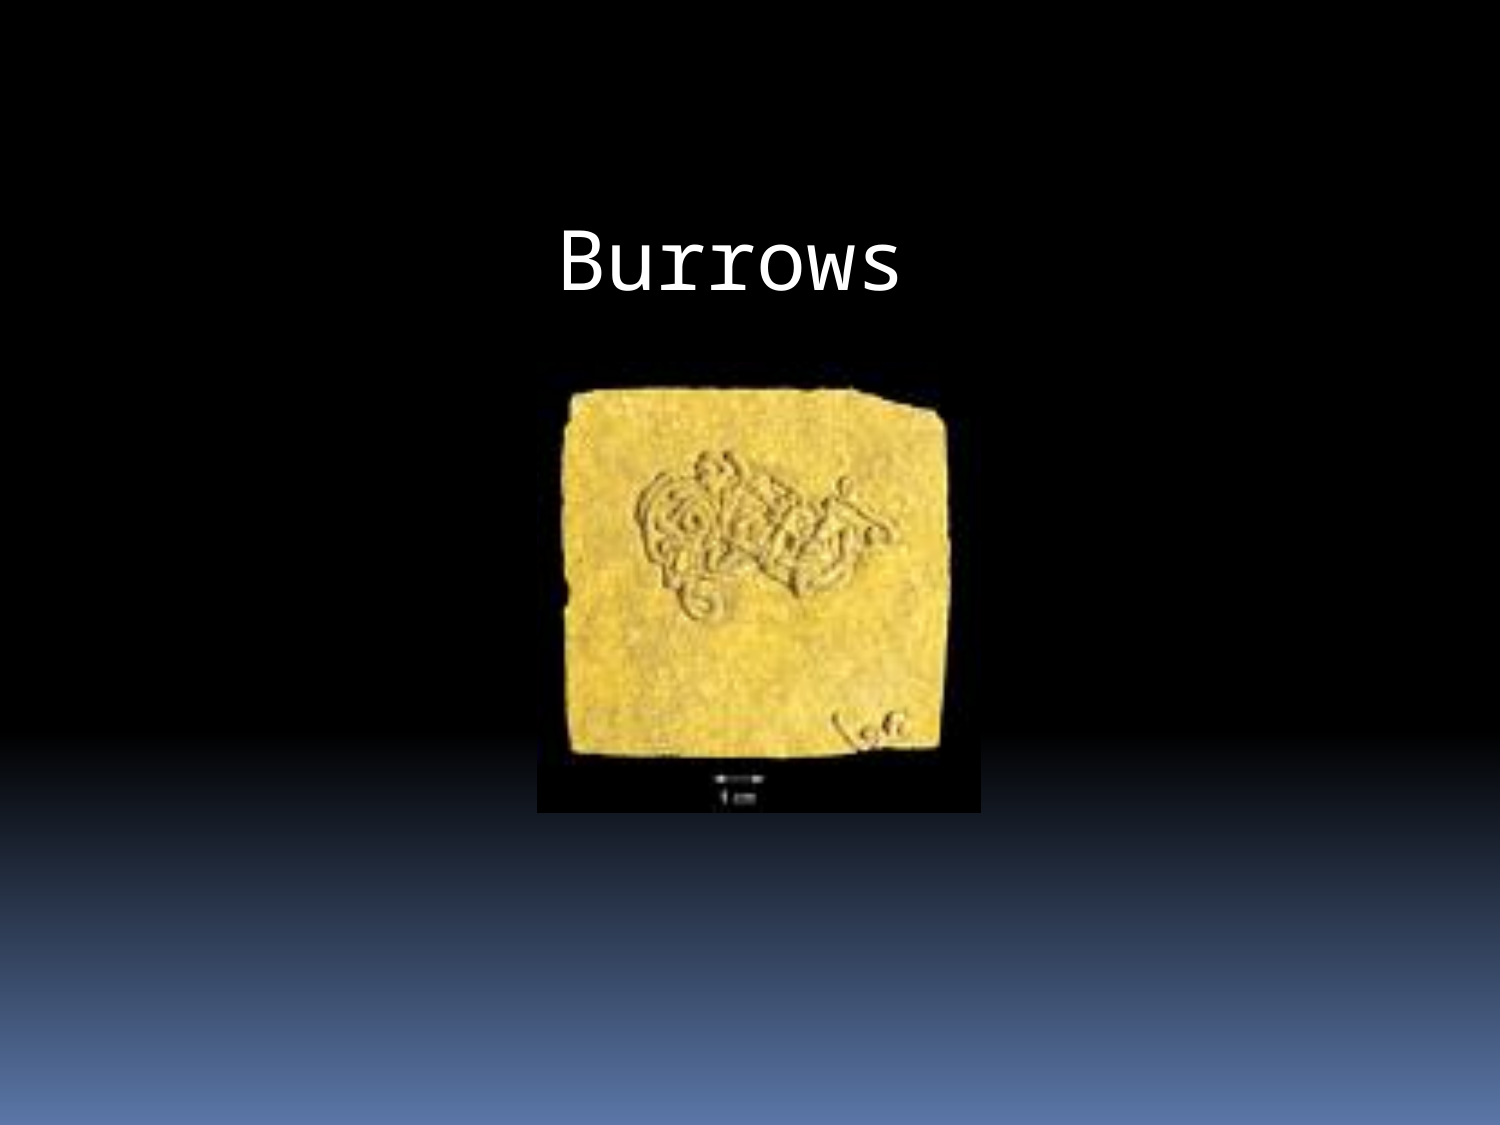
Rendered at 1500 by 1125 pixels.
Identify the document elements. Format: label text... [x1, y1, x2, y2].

picture [536, 361, 981, 813]
text_box Burrows [137, 200, 1325, 315]
